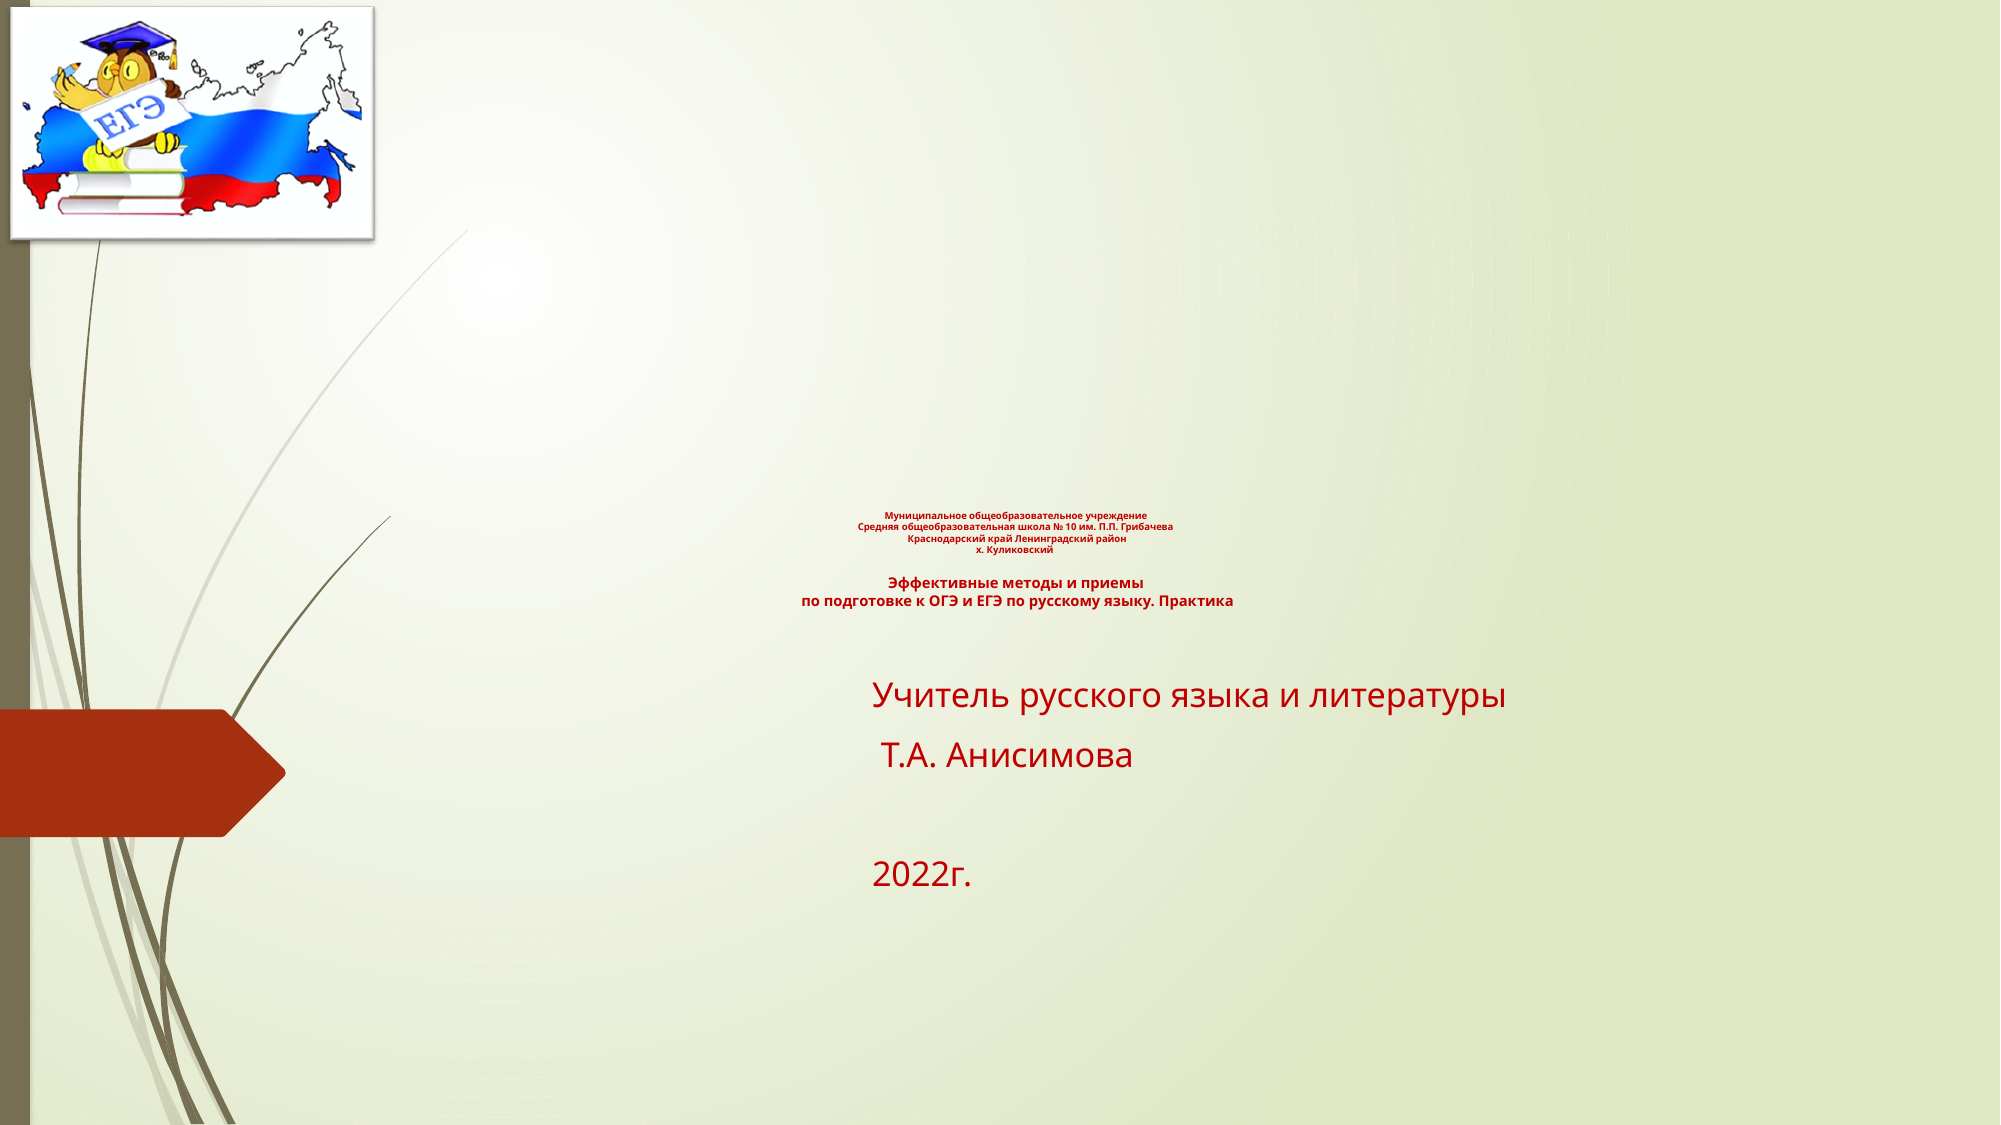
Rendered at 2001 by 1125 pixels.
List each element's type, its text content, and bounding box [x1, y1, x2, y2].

subtitle Учитель русского языка и литературы Т.А. Анисимова 2022г. [857, 665, 1750, 902]
title Муниципальное общеобразовательное учреждение Средняя общеобразовательная школа № 10 им. П.П. Грибачева Краснодарский край Ленинградский район х. Куликовский Эффективные методы и приемы по подготовке к ОГЭ и ЕГЭ по русскому языку. Практика [249, 375, 1783, 666]
picture [0, 0, 383, 252]
